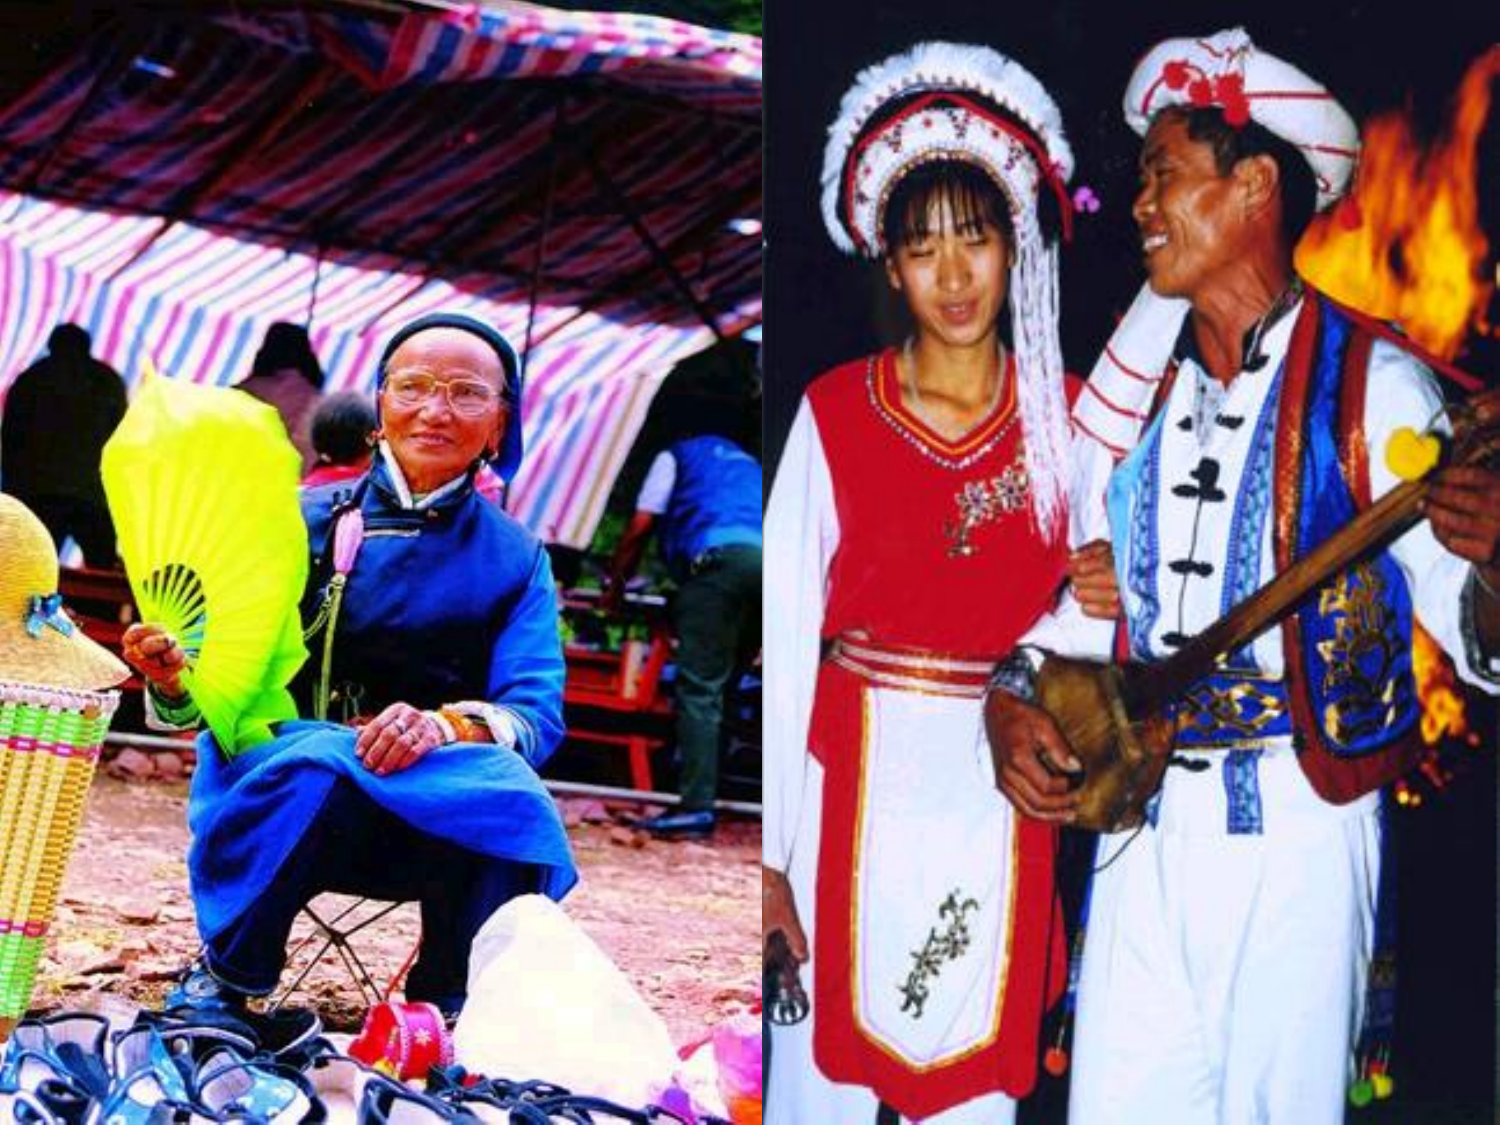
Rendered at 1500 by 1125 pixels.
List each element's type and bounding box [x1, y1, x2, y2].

text_box [0, 0, 1500, 1125]
